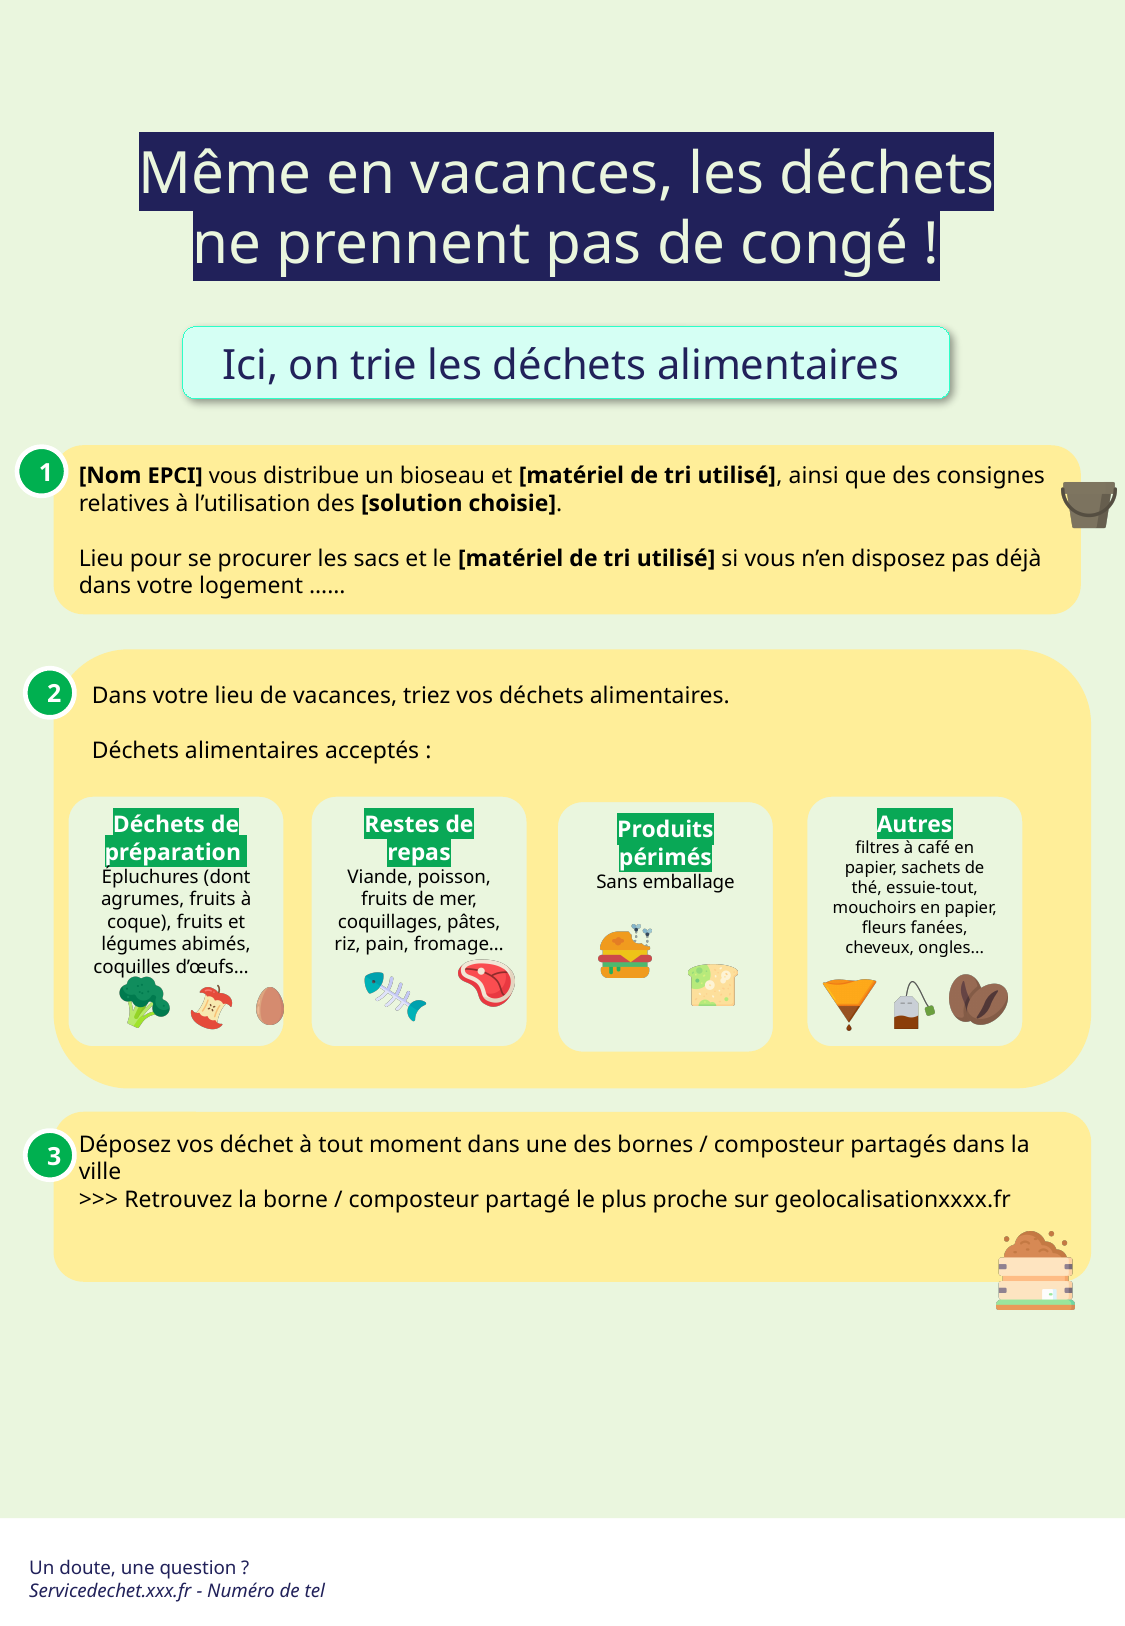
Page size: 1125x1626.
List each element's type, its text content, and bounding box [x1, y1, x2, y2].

text_box Un doute, une question ? Servicedechet.xxx.fr - Numéro de tel [14, 1548, 400, 1625]
text_box Autres filtres à café en papier, sachets de thé, essuie-tout, mouchoirs en papier, fleurs fanées, cheveux, ongles... [802, 792, 1027, 1051]
text_box Produits périmés Sans emballage [553, 797, 778, 1057]
text_box Ici, on trie les déchets alimentaires [182, 326, 950, 399]
text_box Même en vacances, les déchets ne prennent pas de congé ! [105, 128, 1028, 283]
picture [996, 1231, 1075, 1310]
picture [251, 987, 289, 1026]
picture [890, 981, 938, 1029]
picture [109, 968, 178, 1037]
picture [819, 974, 880, 1035]
picture [458, 955, 515, 1012]
text_box 2 [23, 666, 77, 720]
text_box Restes de repas Viande, poisson, fruits de mer, coquillages, pâtes, riz, pain, fromage… [307, 792, 531, 1051]
text_box 1 [14, 444, 69, 498]
text_box Dans votre lieu de vacances, triez vos déchets alimentaires. Déchets alimentaires acceptés : [53, 649, 1091, 1089]
picture [598, 924, 652, 978]
picture [1060, 477, 1117, 534]
text_box [Nom EPCI] vous distribue un bioseau et [matériel de tri utilisé], ainsi que des consignes relatives à l’utilisation des [solution choisie]. Lieu pour se procurer les sacs et le [matériel de tri utilisé] si vous n’en disposez pas déjà dans votre logement …… [53, 445, 1081, 615]
picture [688, 960, 738, 1011]
text_box [0, 0, 1125, 1520]
text_box 3 [23, 1128, 77, 1182]
picture [183, 978, 241, 1035]
picture [949, 970, 1008, 1029]
text_box Déchets de préparation Épluchures (dont agrumes, fruits à coque), fruits et légumes abimés, coquilles d’œufs… [64, 792, 288, 1051]
text_box Déposez vos déchet à tout moment dans une des bornes / composteur partagés dans la ville >>> Retrouvez la borne / composteur partagé le plus proche sur geolocalisationxxxx.fr [53, 1111, 1091, 1282]
picture [364, 964, 429, 1028]
